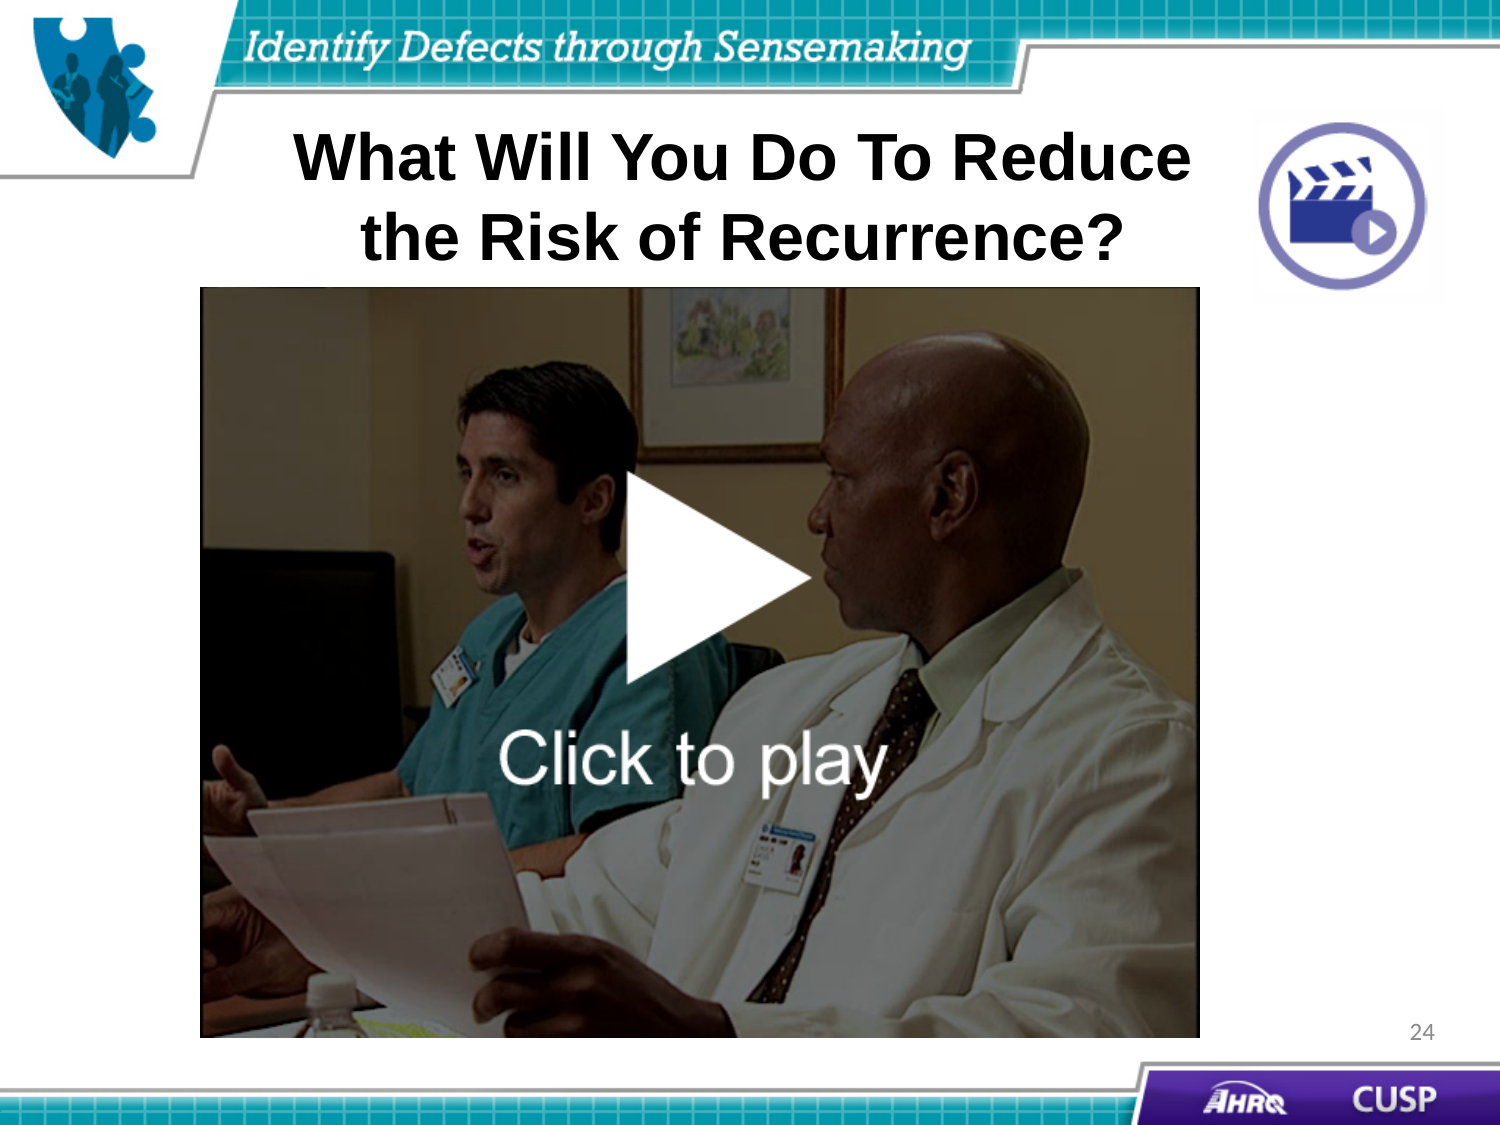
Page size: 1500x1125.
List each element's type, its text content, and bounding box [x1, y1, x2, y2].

picture [0, 0, 1500, 1125]
slide_number 24 [1100, 999, 1450, 1060]
title What Will You Do To Reduce the Risk of Recurrence? [237, 99, 1182, 285]
